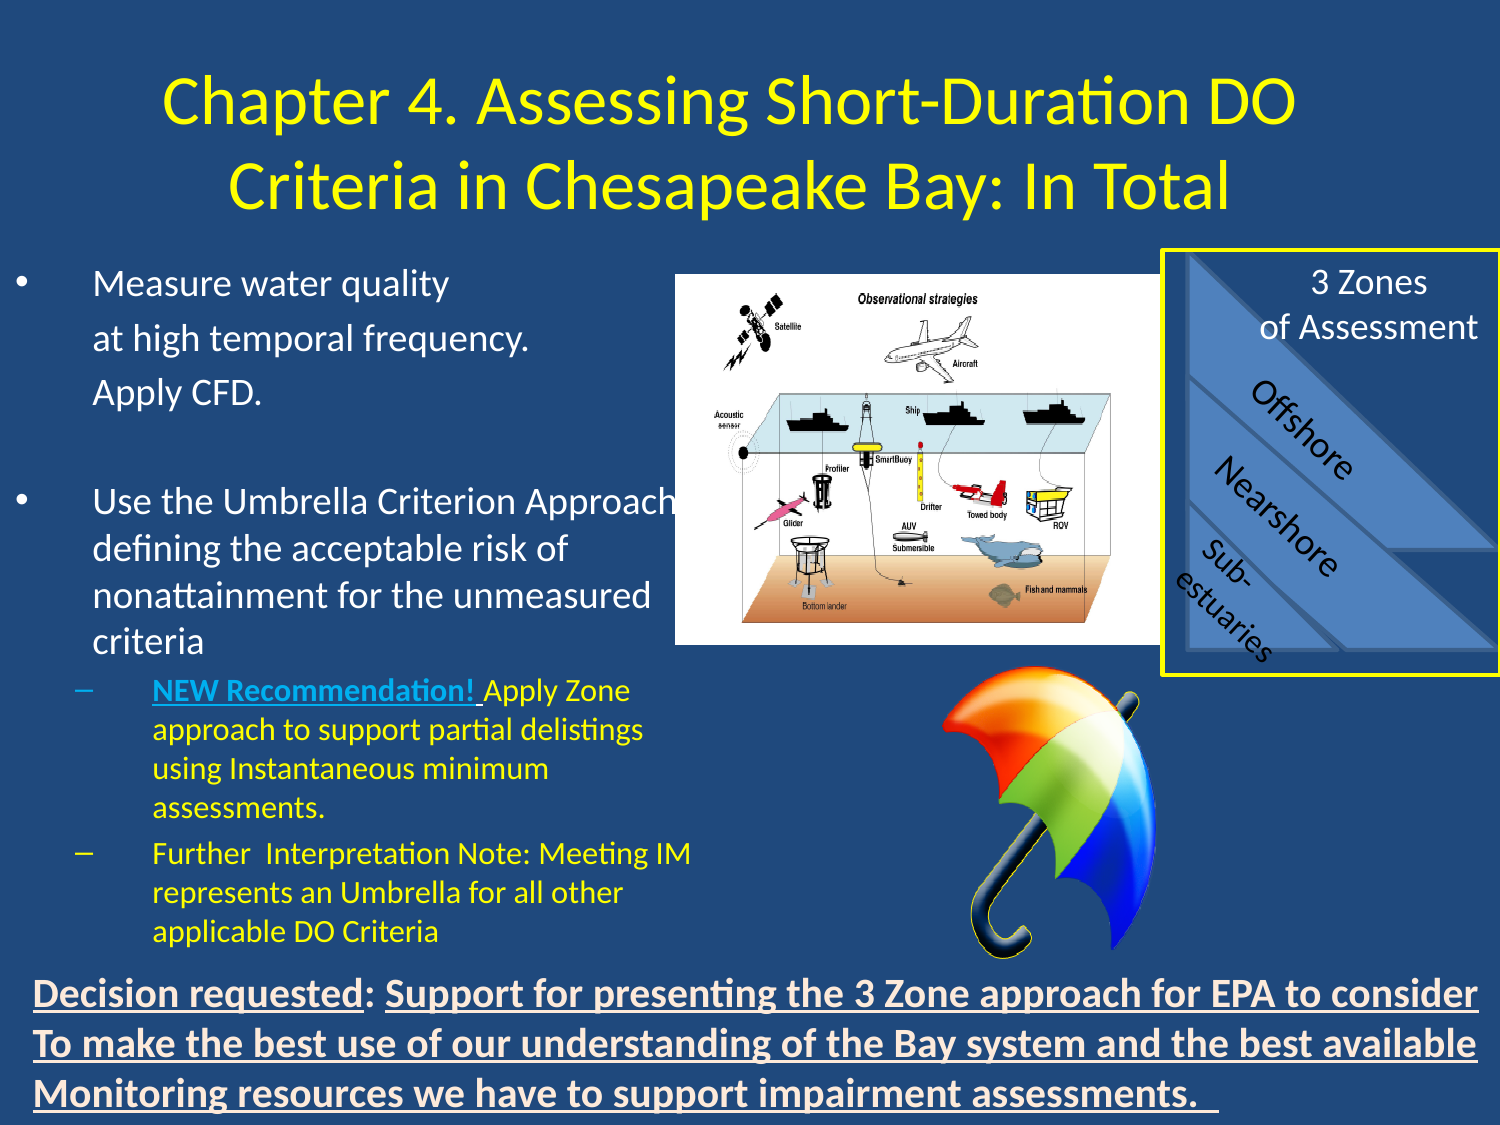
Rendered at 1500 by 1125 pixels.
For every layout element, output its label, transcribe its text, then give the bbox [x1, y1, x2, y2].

text_box Decision requested: Support for presenting the 3 Zone approach for EPA to consider To make the best use of our understanding of the Bay system and the best available Monitoring resources we have to support impairment assessments. [18, 958, 1495, 1124]
title Chapter 4. Assessing Short-Duration DO Criteria in Chesapeake Bay: In Total [37, 45, 1425, 233]
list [674, 274, 1163, 645]
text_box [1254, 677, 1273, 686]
list Measure water quality at high temporal frequency. Apply CFD. Use the Umbrella Criterion Approach defining the acceptable risk of nonattainment for the unmeasured criteria NEW Recommendation! Apply Zone approach to support partial delistings using Instantaneous minimum assessments. Further Interpretation Note: Meeting IM represents an Umbrella for all other applicable DO Criteria [0, 249, 713, 964]
picture [924, 649, 1179, 988]
text_box 3 Zones of Assessment [1244, 249, 1494, 355]
text_box [1160, 248, 1500, 677]
